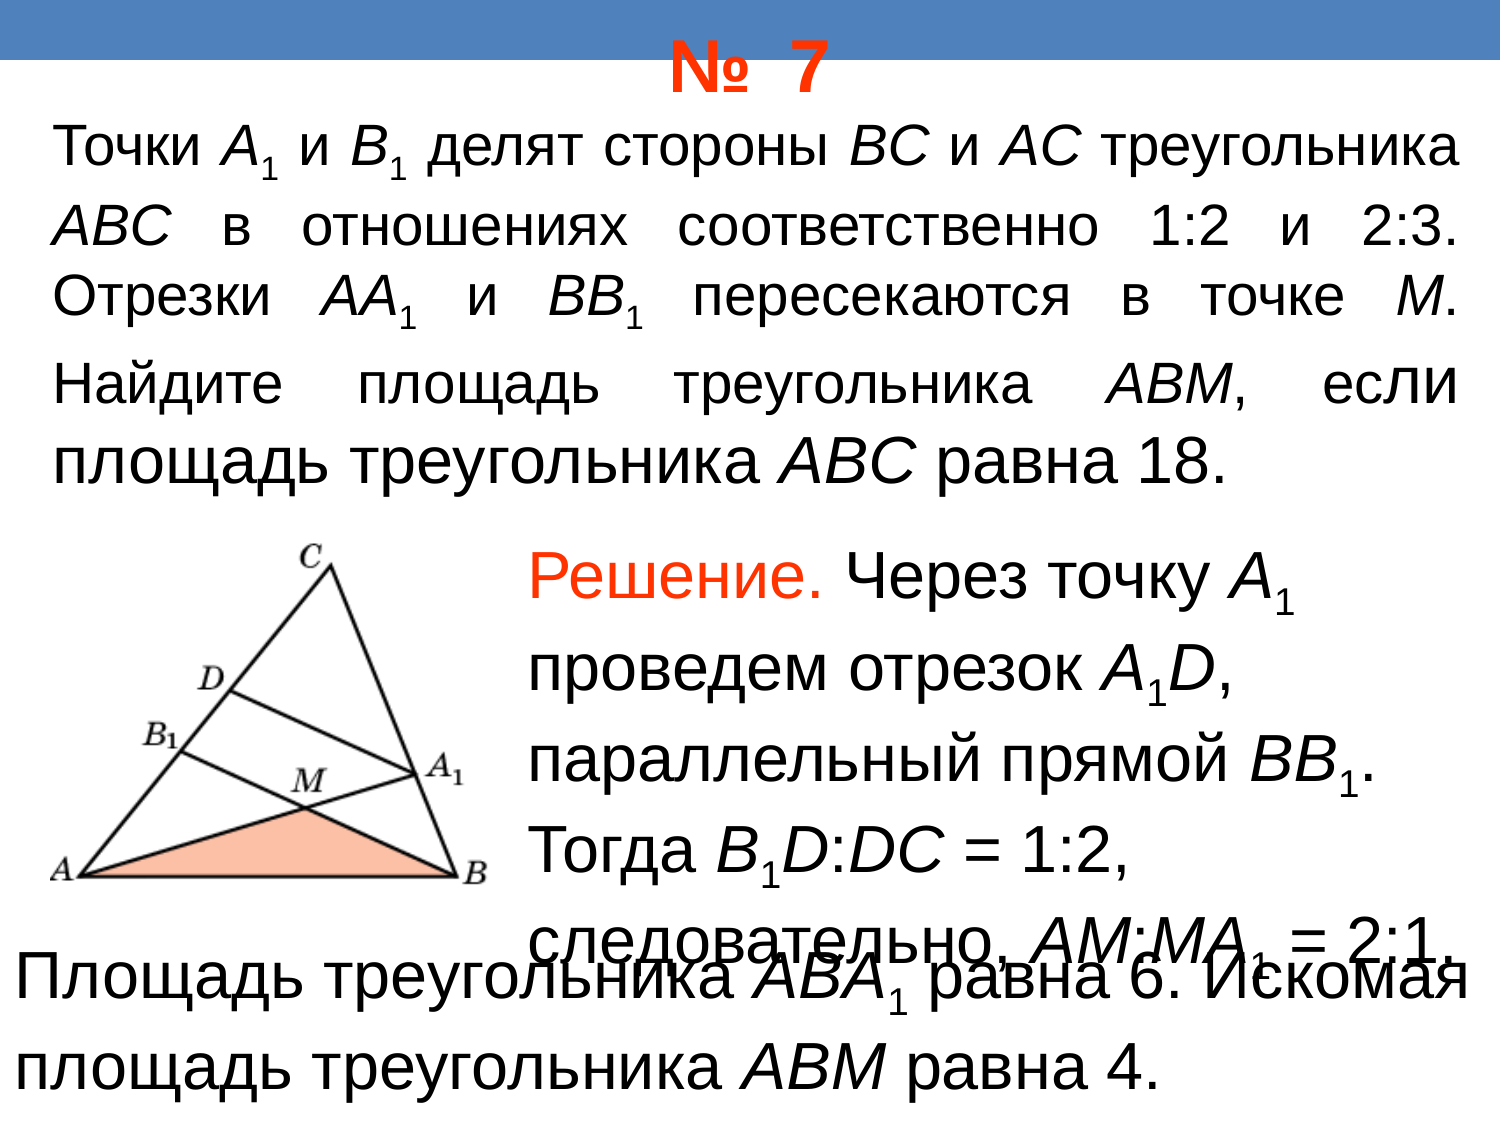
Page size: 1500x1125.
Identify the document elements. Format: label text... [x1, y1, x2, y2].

text_box Площадь треугольника ABA1 равна 6. Искомая площадь треугольника ABM равна 4. [0, 924, 1500, 1111]
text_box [49, 524, 1500, 945]
text_box Точки A1 и B1 делят стороны BC и AC треугольника ABC в отношениях соответственно 1:2 и 2:3. Отрезки AA1 и BB1 пересекаются в точке M. Найдите площадь треугольника ABM, если площадь треугольника ABC равна 18. [37, 99, 1475, 504]
title № 7 [112, 0, 1388, 99]
